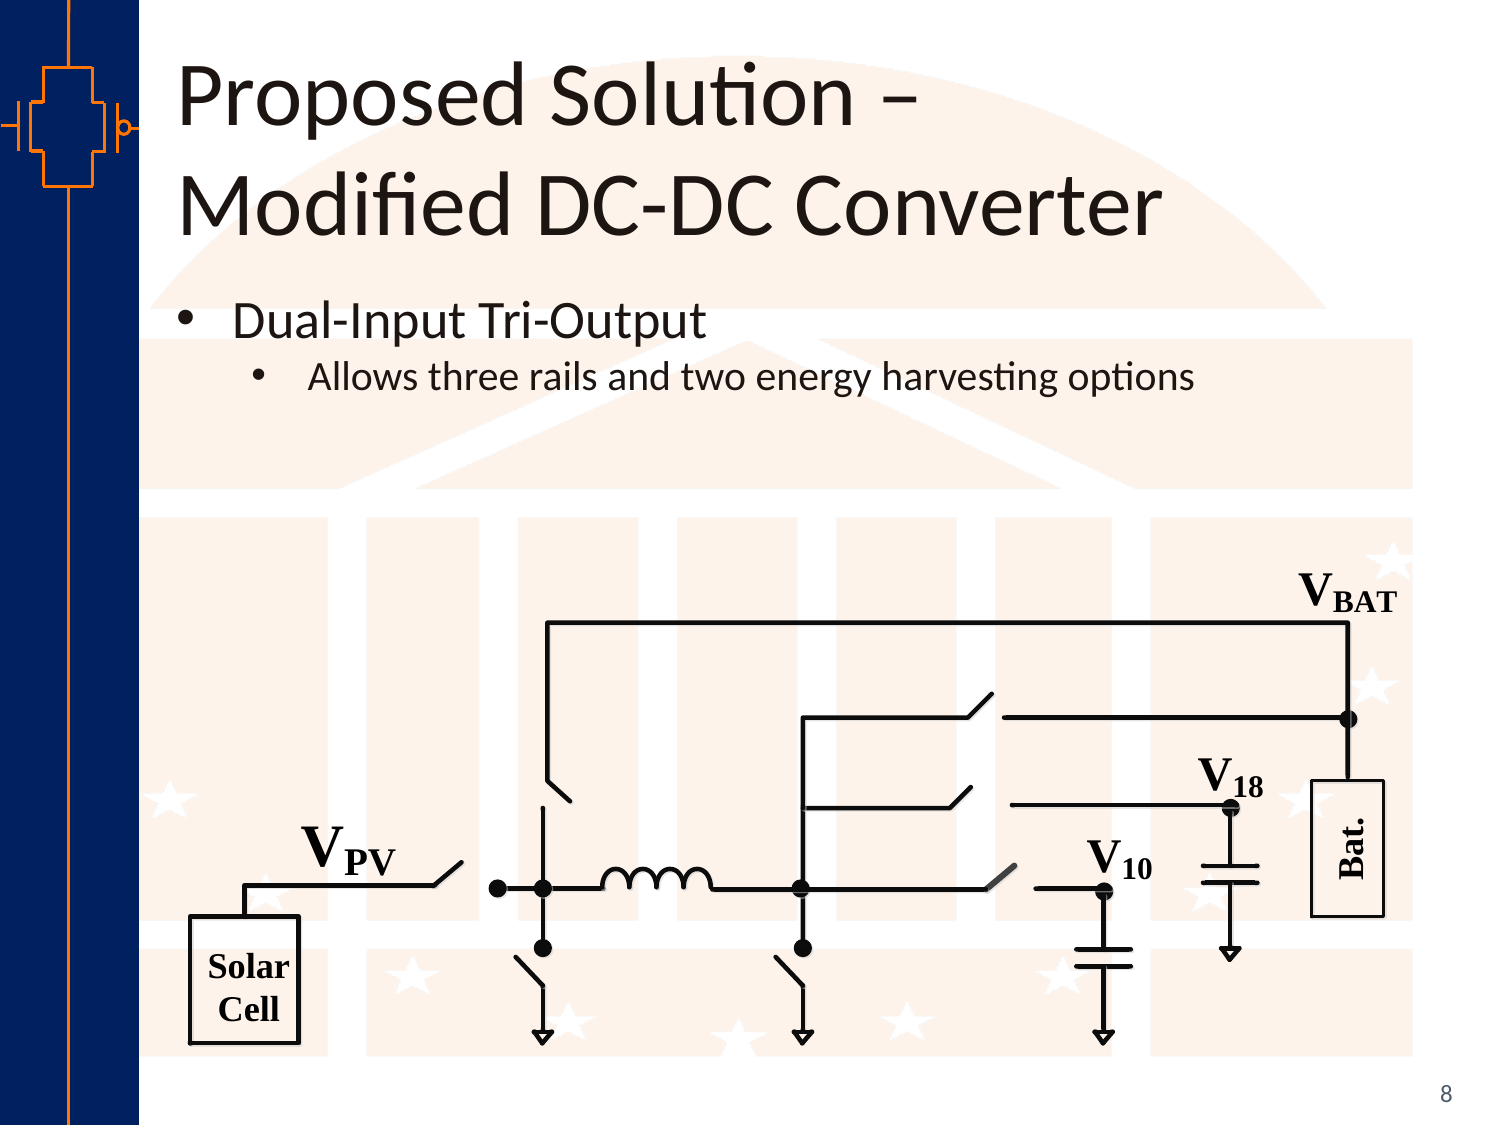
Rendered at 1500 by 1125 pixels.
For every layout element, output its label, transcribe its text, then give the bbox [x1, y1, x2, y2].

slide_number 8 [1425, 1062, 1488, 1123]
picture [186, 553, 1399, 1049]
text_box Proposed Solution – Modified DC-DC Converter [161, 26, 1500, 371]
text_box Dual-Input Tri-Output Allows three rails and two energy harvesting options [161, 276, 1493, 602]
